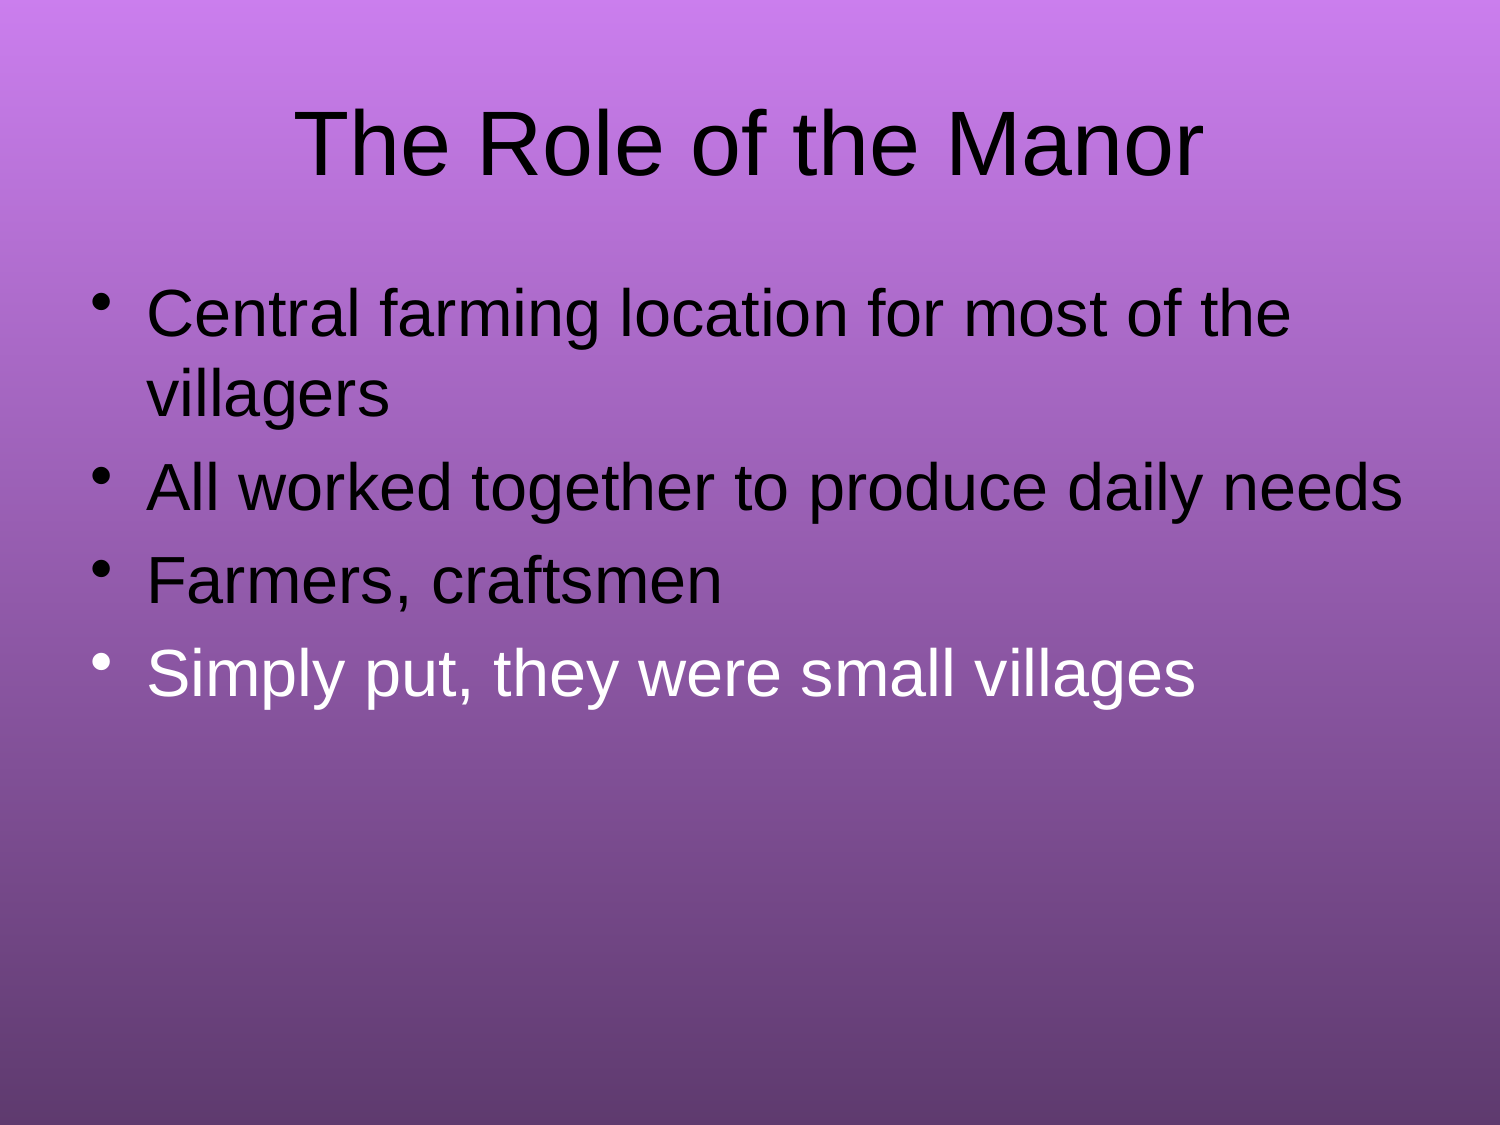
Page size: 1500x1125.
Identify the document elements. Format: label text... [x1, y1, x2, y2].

list Central farming location for most of the villagers All worked together to produce daily needs Farmers, craftsmen Simply put, they were small villages [74, 262, 1426, 1006]
title The Role of the Manor [74, 44, 1426, 233]
